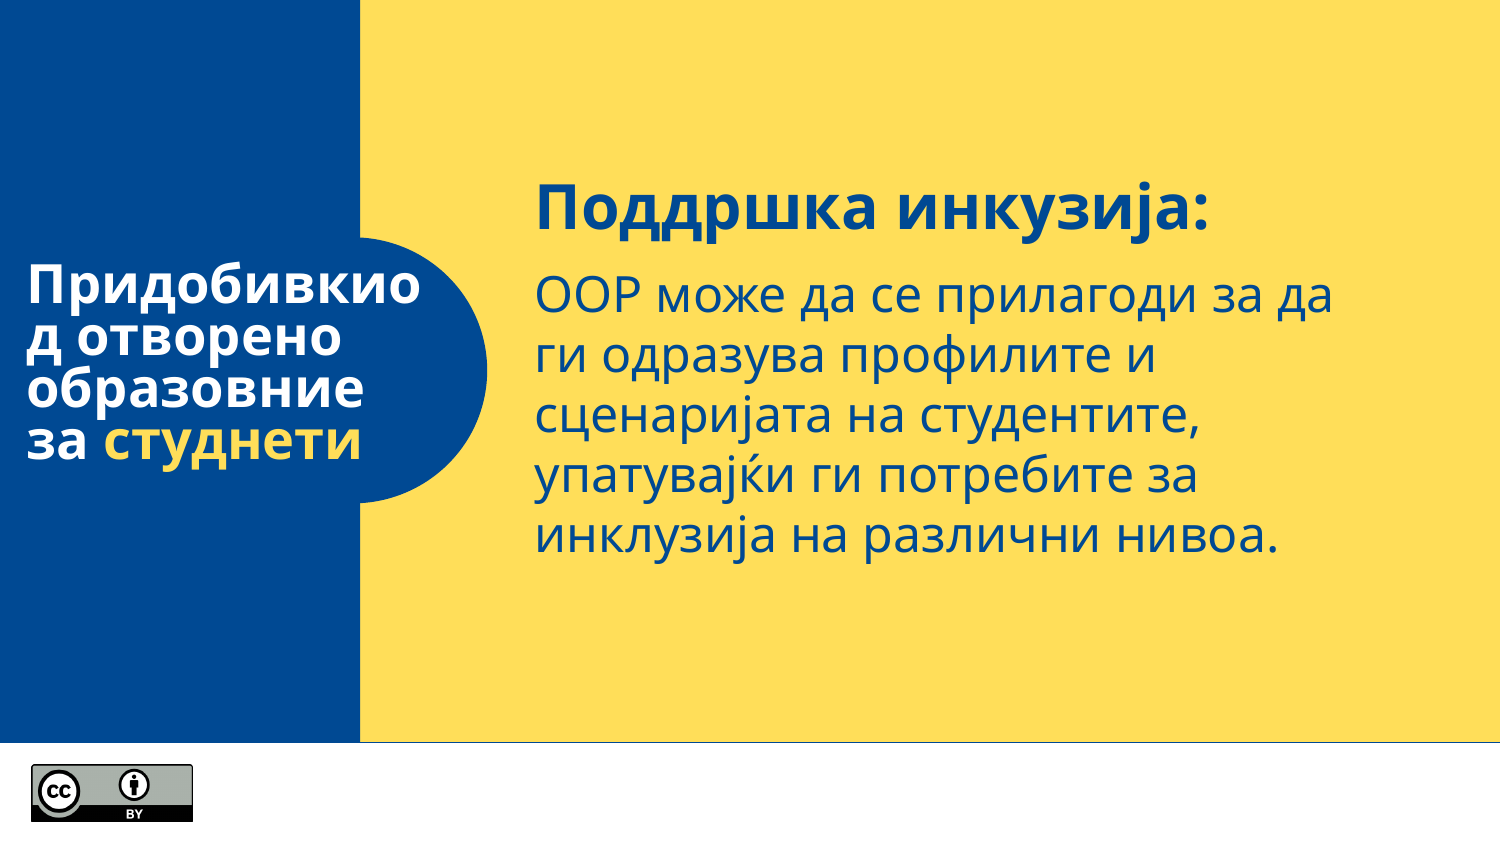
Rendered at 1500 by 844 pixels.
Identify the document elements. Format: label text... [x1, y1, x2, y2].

text_box Поддршка инкузија: ООР може да се прилагоди за да ги одразува профилите и сценаријата на студентите, упатувајќи ги потребите за инклузија на различни нивоа. [519, 151, 1414, 578]
text_box [304, 237, 401, 246]
text_box [284, 485, 421, 504]
text_box [0, 0, 361, 742]
text_box [454, 282, 488, 458]
text_box Придобивкиод отворено образовние за студнети [11, 246, 454, 485]
text_box [0, 750, 1500, 844]
picture [31, 764, 193, 822]
